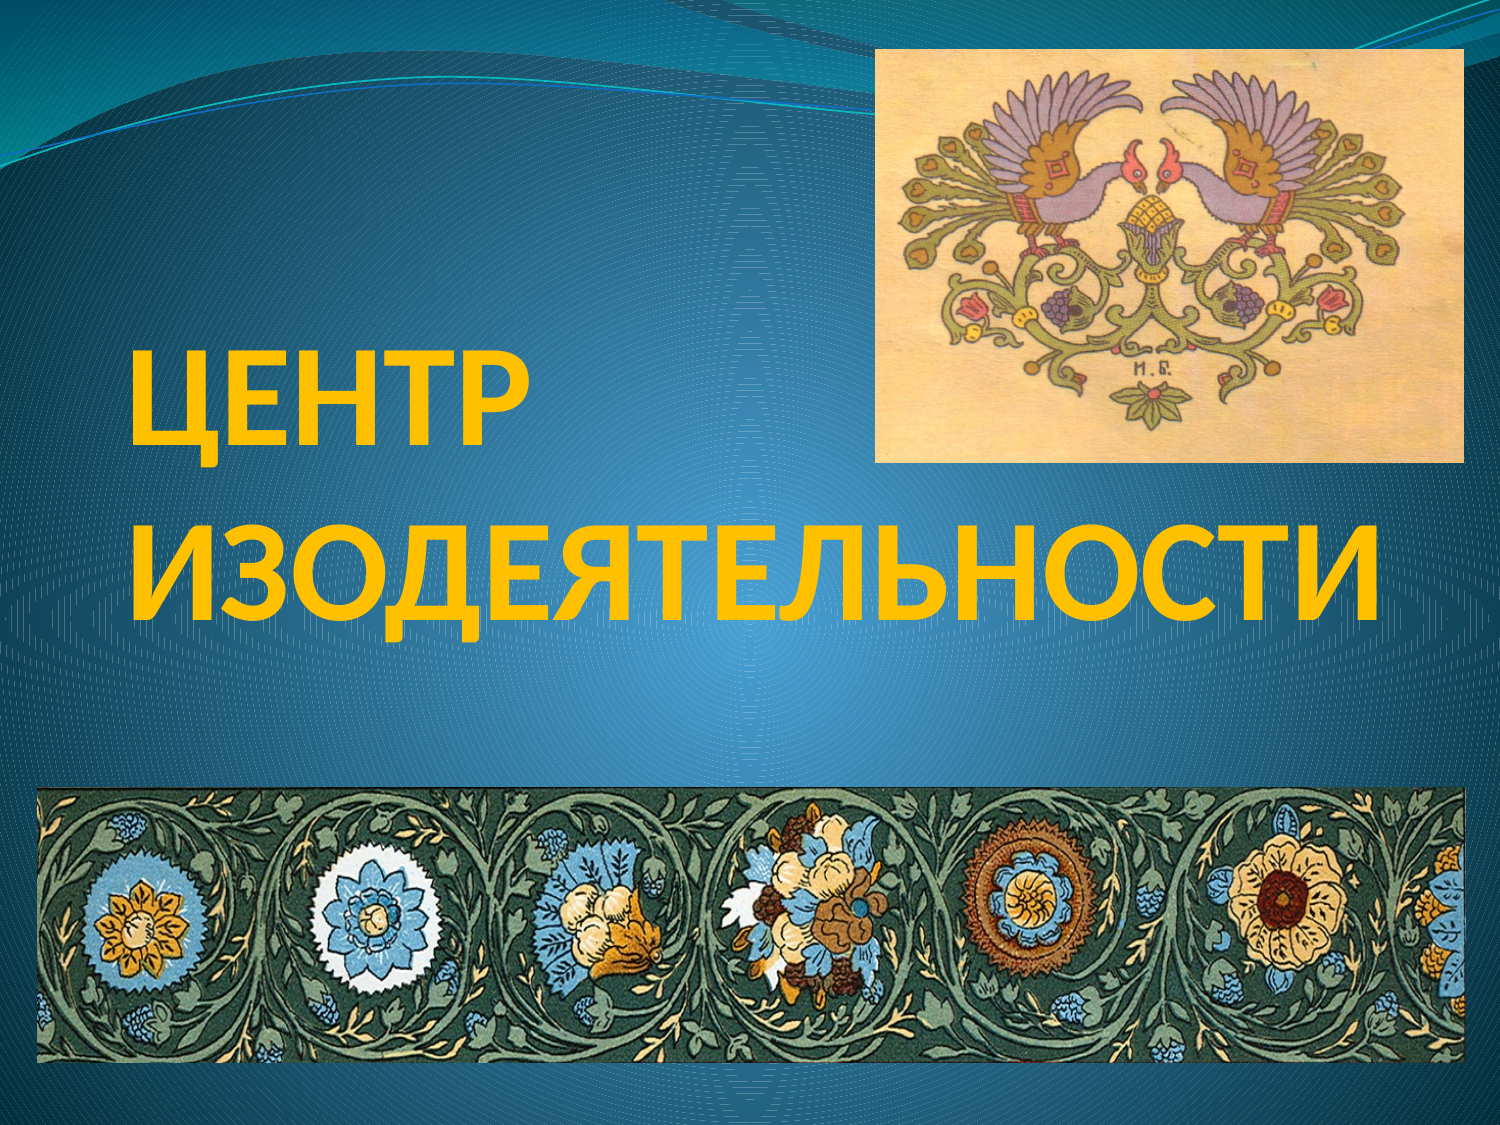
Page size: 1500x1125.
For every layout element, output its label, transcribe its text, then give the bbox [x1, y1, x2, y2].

picture [37, 787, 1466, 1063]
picture [874, 49, 1464, 463]
title ЦЕНТР ИЗОДЕЯТЕЛЬНОСТИ [125, 350, 1413, 650]
